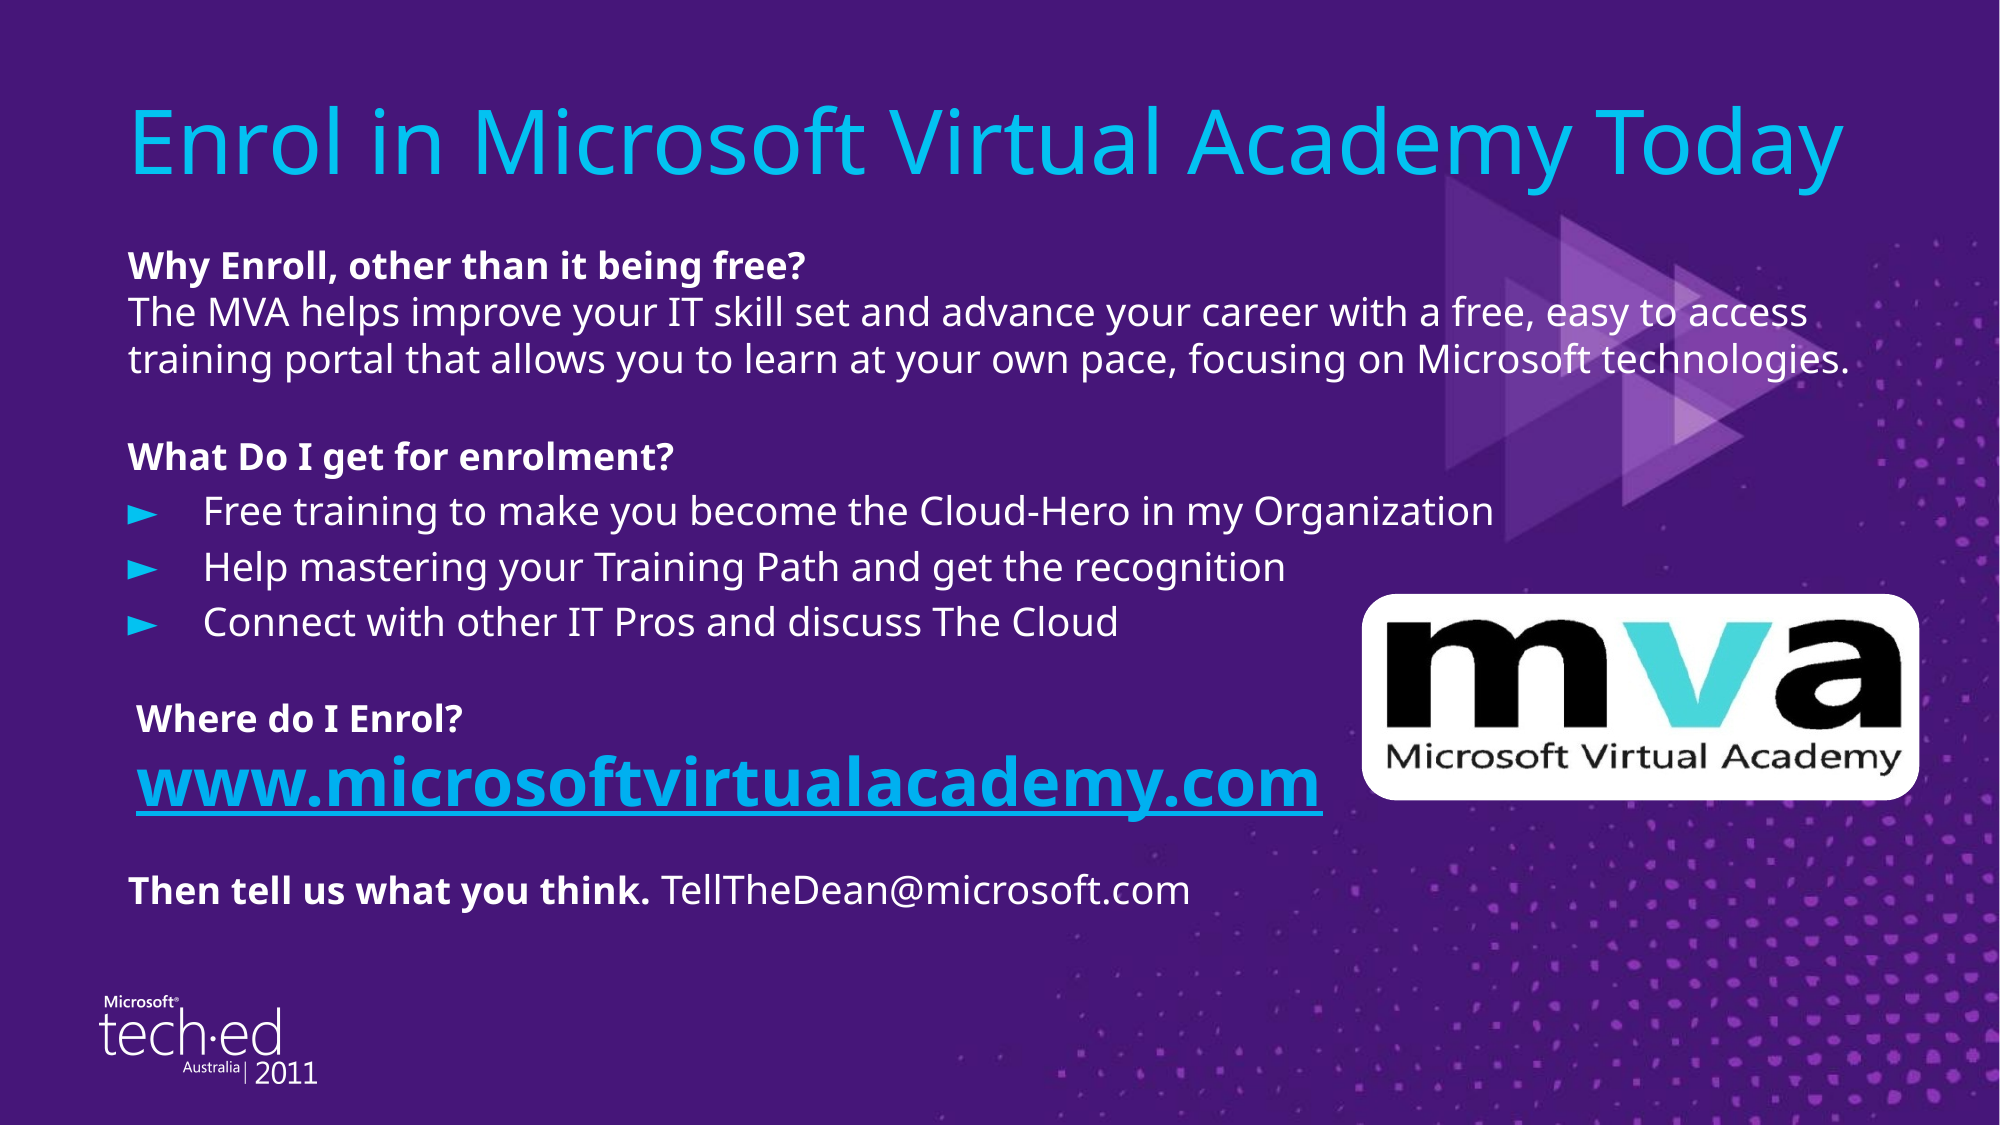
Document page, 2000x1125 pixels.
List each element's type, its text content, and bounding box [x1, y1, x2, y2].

text_box Why Enroll, other than it being free? The MVA helps improve your IT skill set and advance your career with a free, easy to access training portal that allows you to learn at your own pace, focusing on Microsoft technologies. [107, 231, 1961, 392]
picture [0, 0, 2000, 1125]
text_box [1361, 593, 1920, 801]
text_box Where do I Enrol? www.microsoftvirtualacademy.com [107, 676, 1730, 850]
text_box What Do I get for enrolment? Free training to make you become the Cloud-Hero in my Organization Help mastering your Training Path and get the recognition Connect with other IT Pros and discuss The Cloud [107, 423, 1866, 655]
title Enrol in Microsoft Virtual Academy Today [107, 45, 1961, 231]
text_box Then tell us what you think. TellTheDean@microsoft.com [107, 855, 1730, 923]
